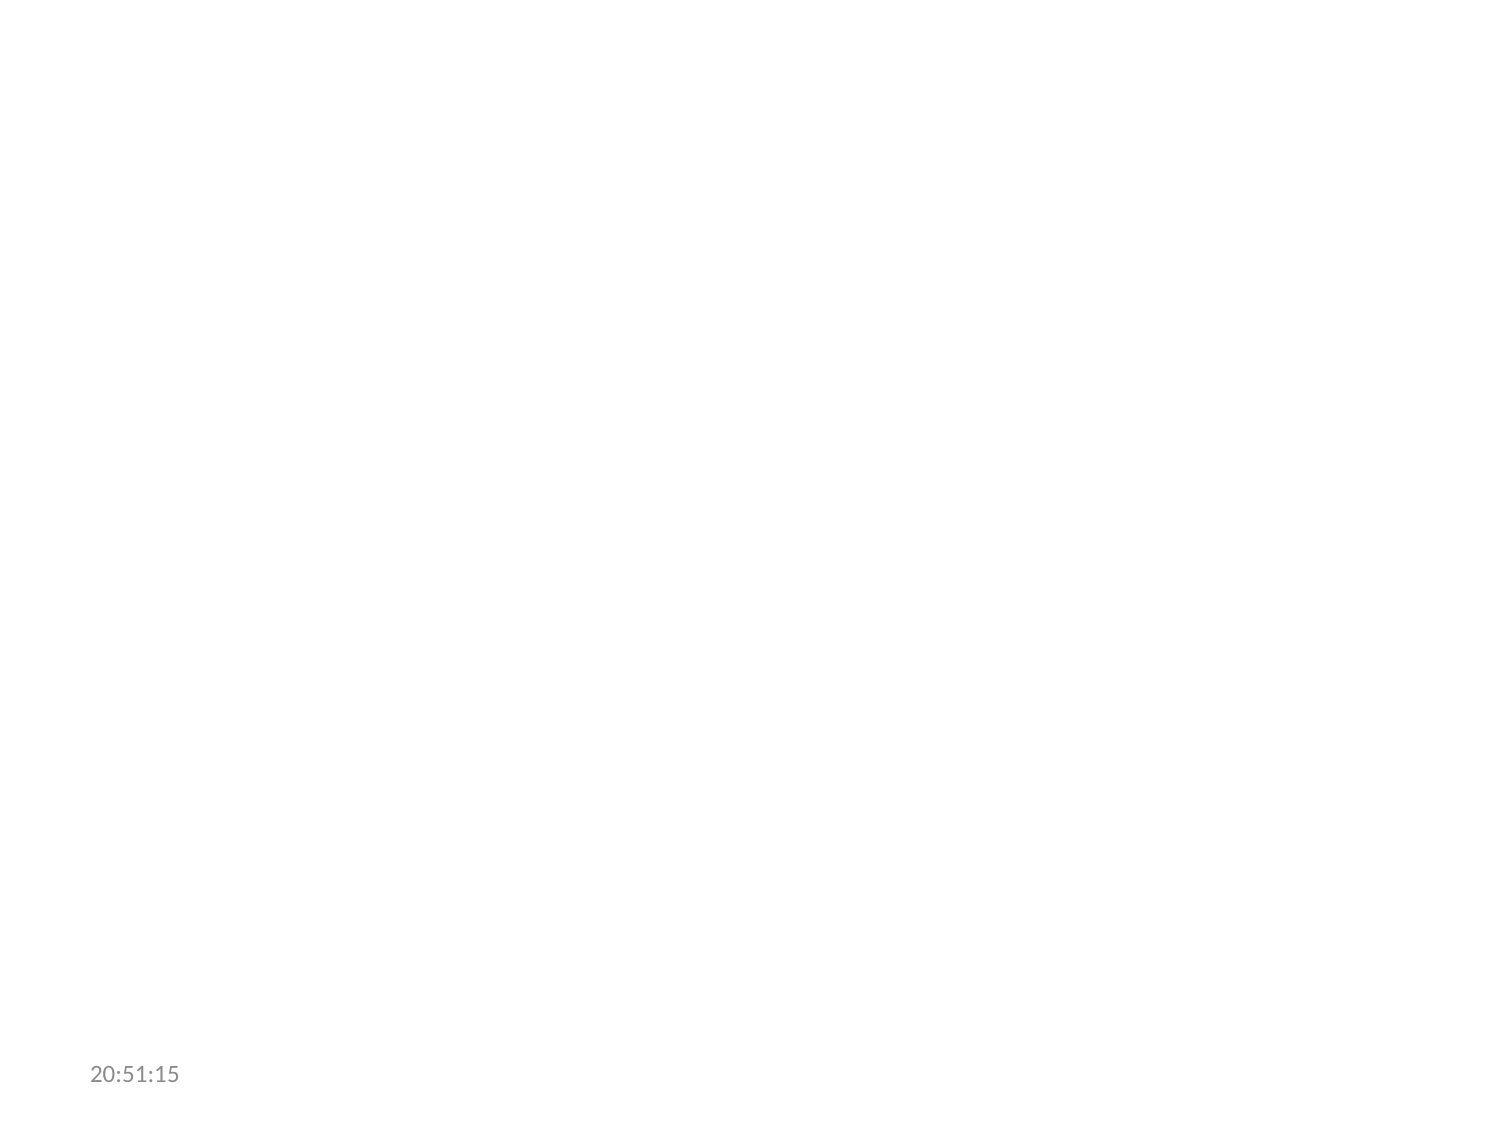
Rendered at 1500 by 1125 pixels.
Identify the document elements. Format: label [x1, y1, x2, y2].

slide_number [75, 1042, 425, 1103]
